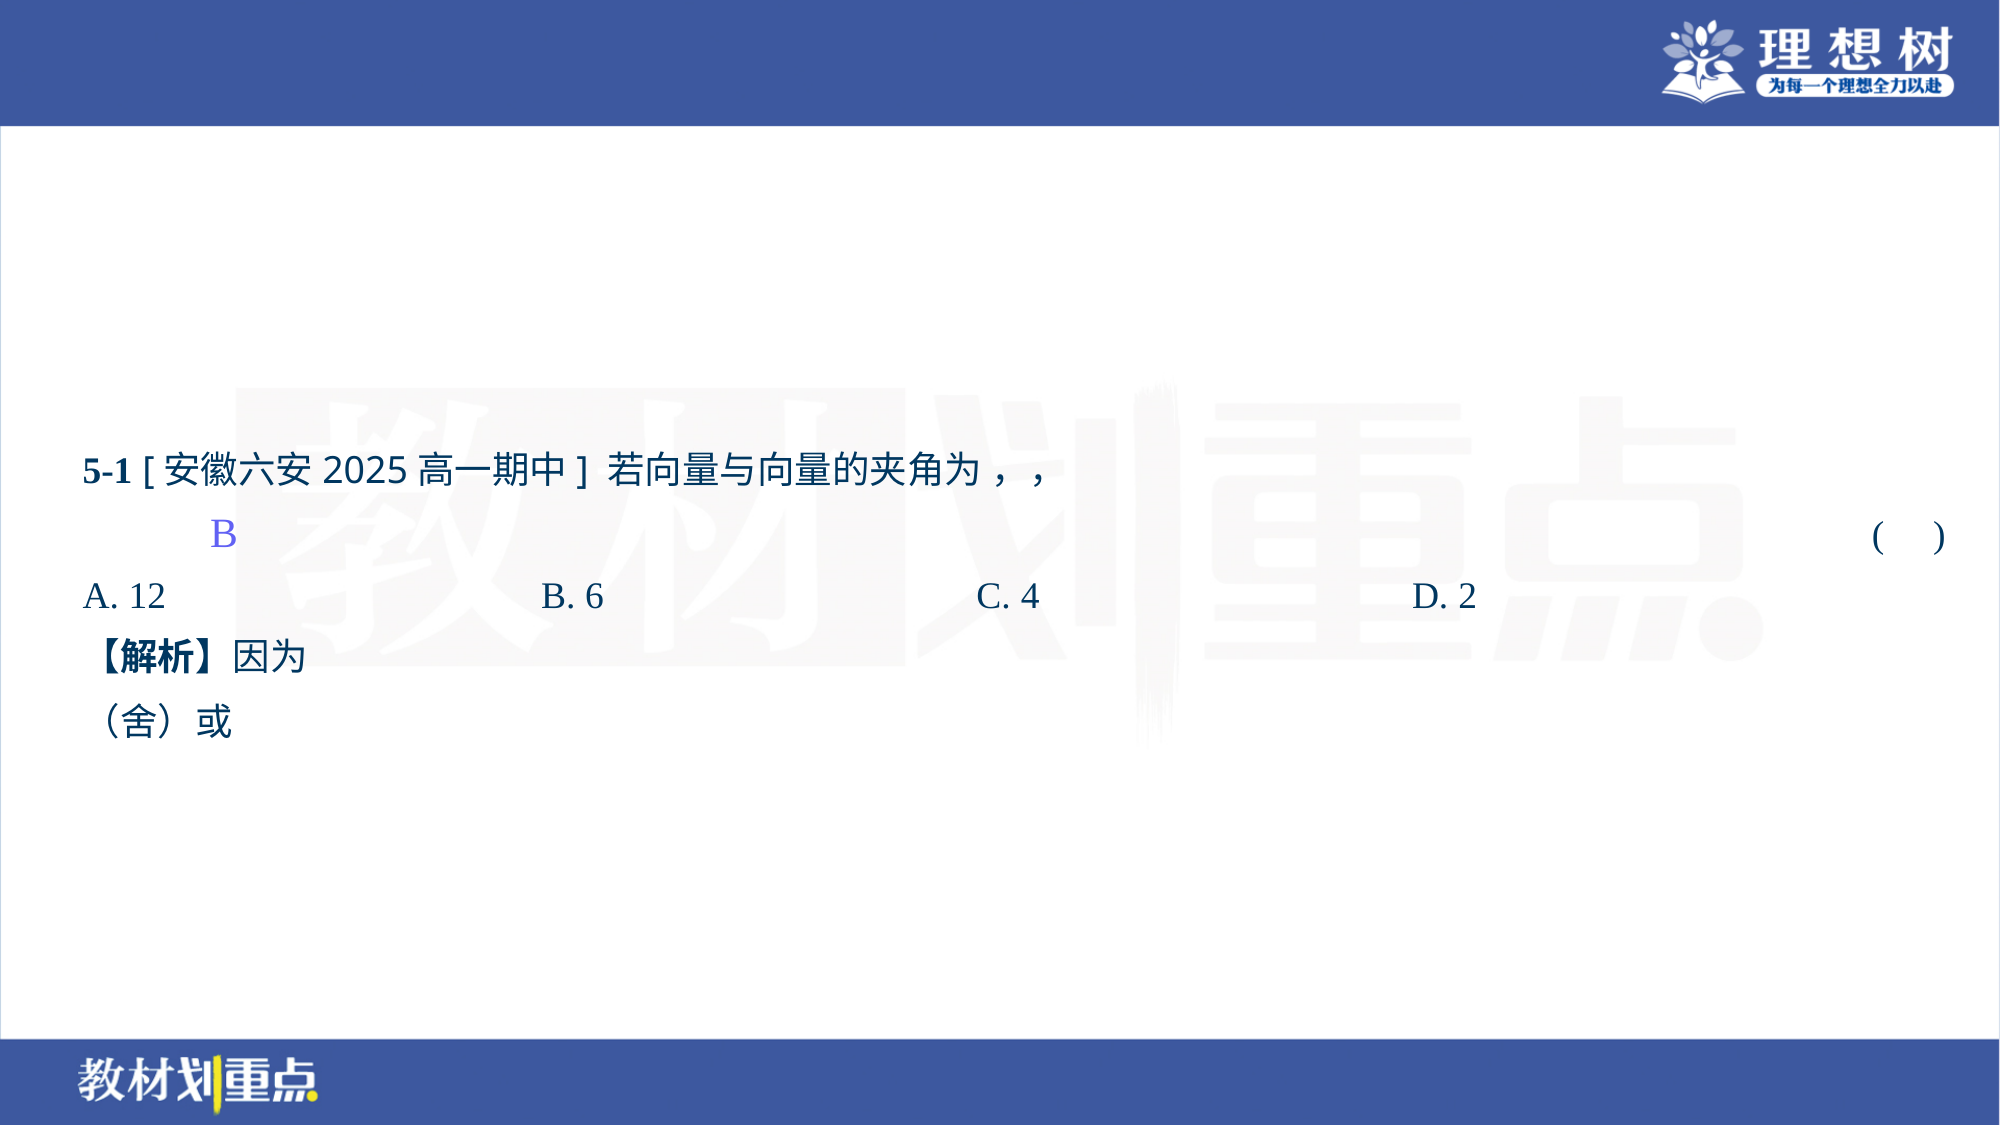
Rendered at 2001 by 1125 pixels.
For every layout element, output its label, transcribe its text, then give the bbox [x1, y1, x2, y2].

text_box A. 12 B. 6 C. 4 D. 2 [82, 549, 1817, 609]
picture [0, 0, 2000, 1125]
text_box B [194, 503, 253, 549]
